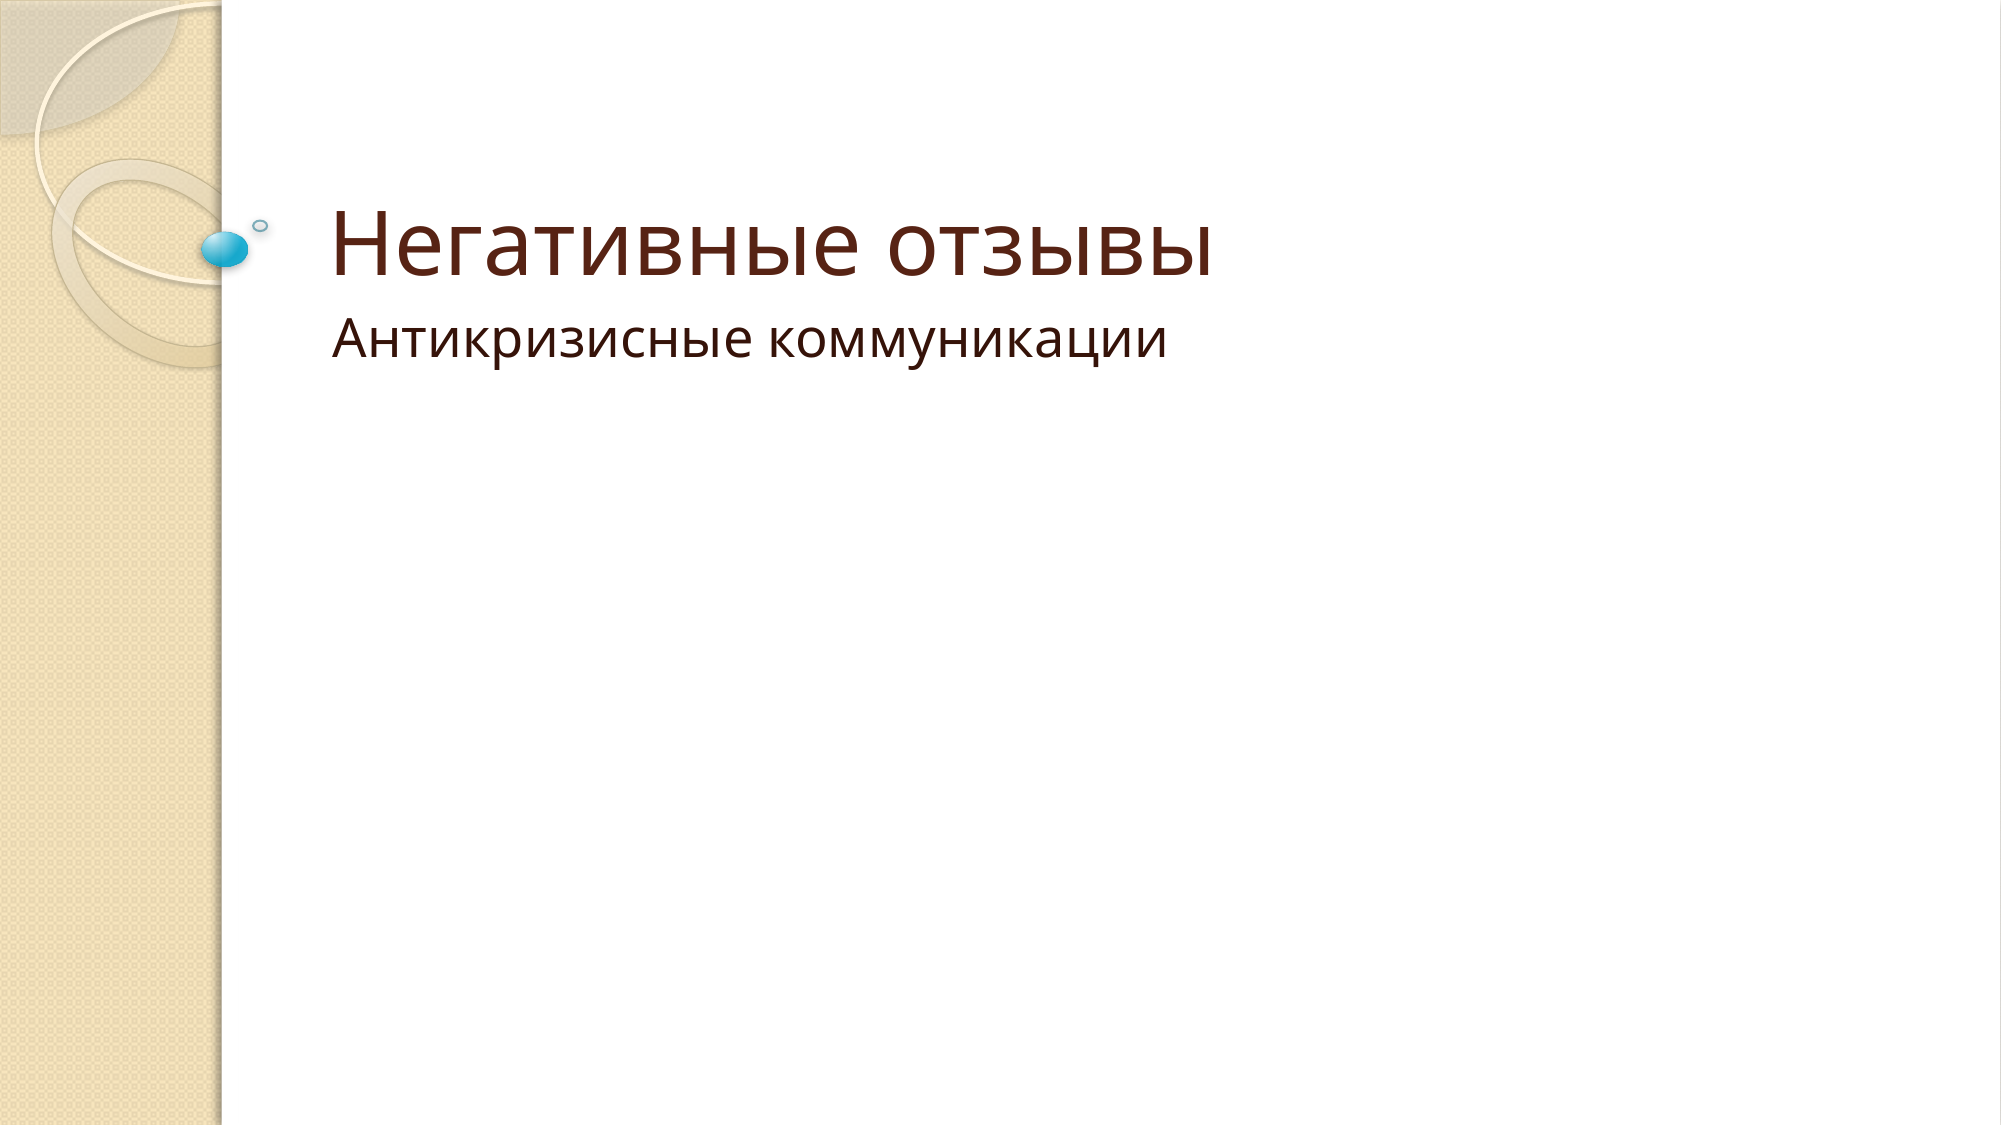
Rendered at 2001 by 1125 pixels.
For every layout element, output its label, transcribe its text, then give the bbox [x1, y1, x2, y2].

title Негативные отзывы [313, 59, 1934, 301]
subtitle Антикризисные коммуникации [313, 303, 1934, 591]
